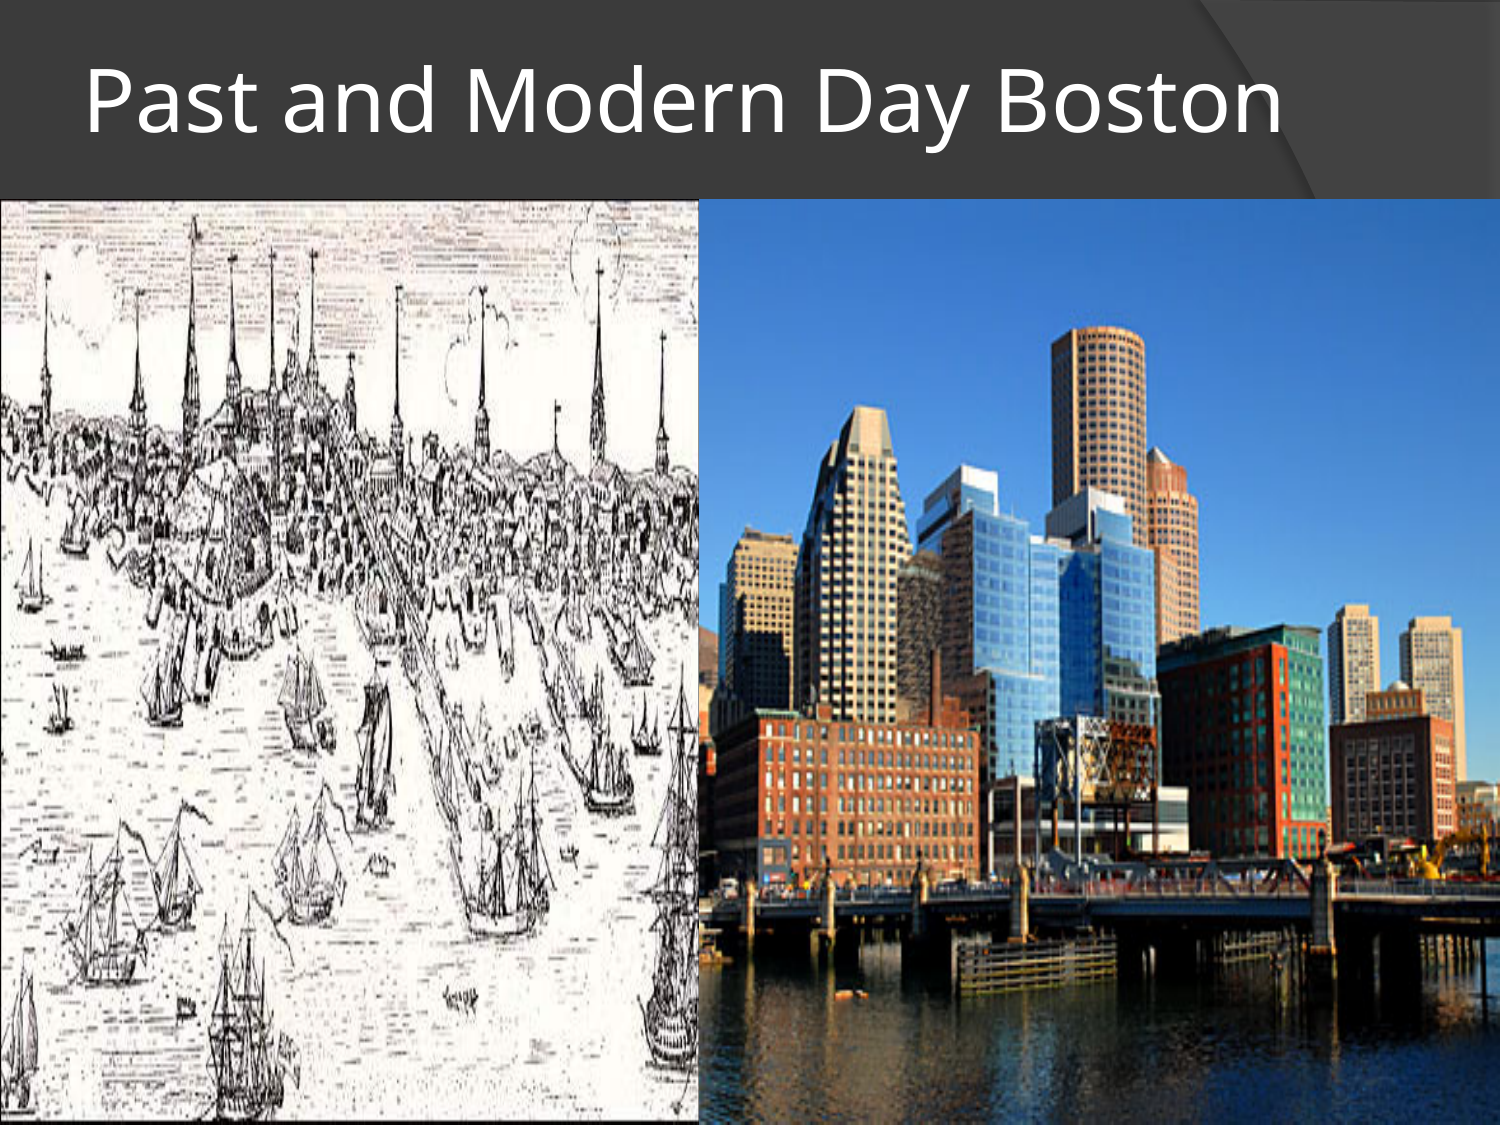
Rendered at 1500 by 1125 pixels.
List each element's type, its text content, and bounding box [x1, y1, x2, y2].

title Past and Modern Day Boston [75, 24, 1300, 170]
picture [0, 199, 692, 1125]
picture [699, 199, 1500, 1125]
